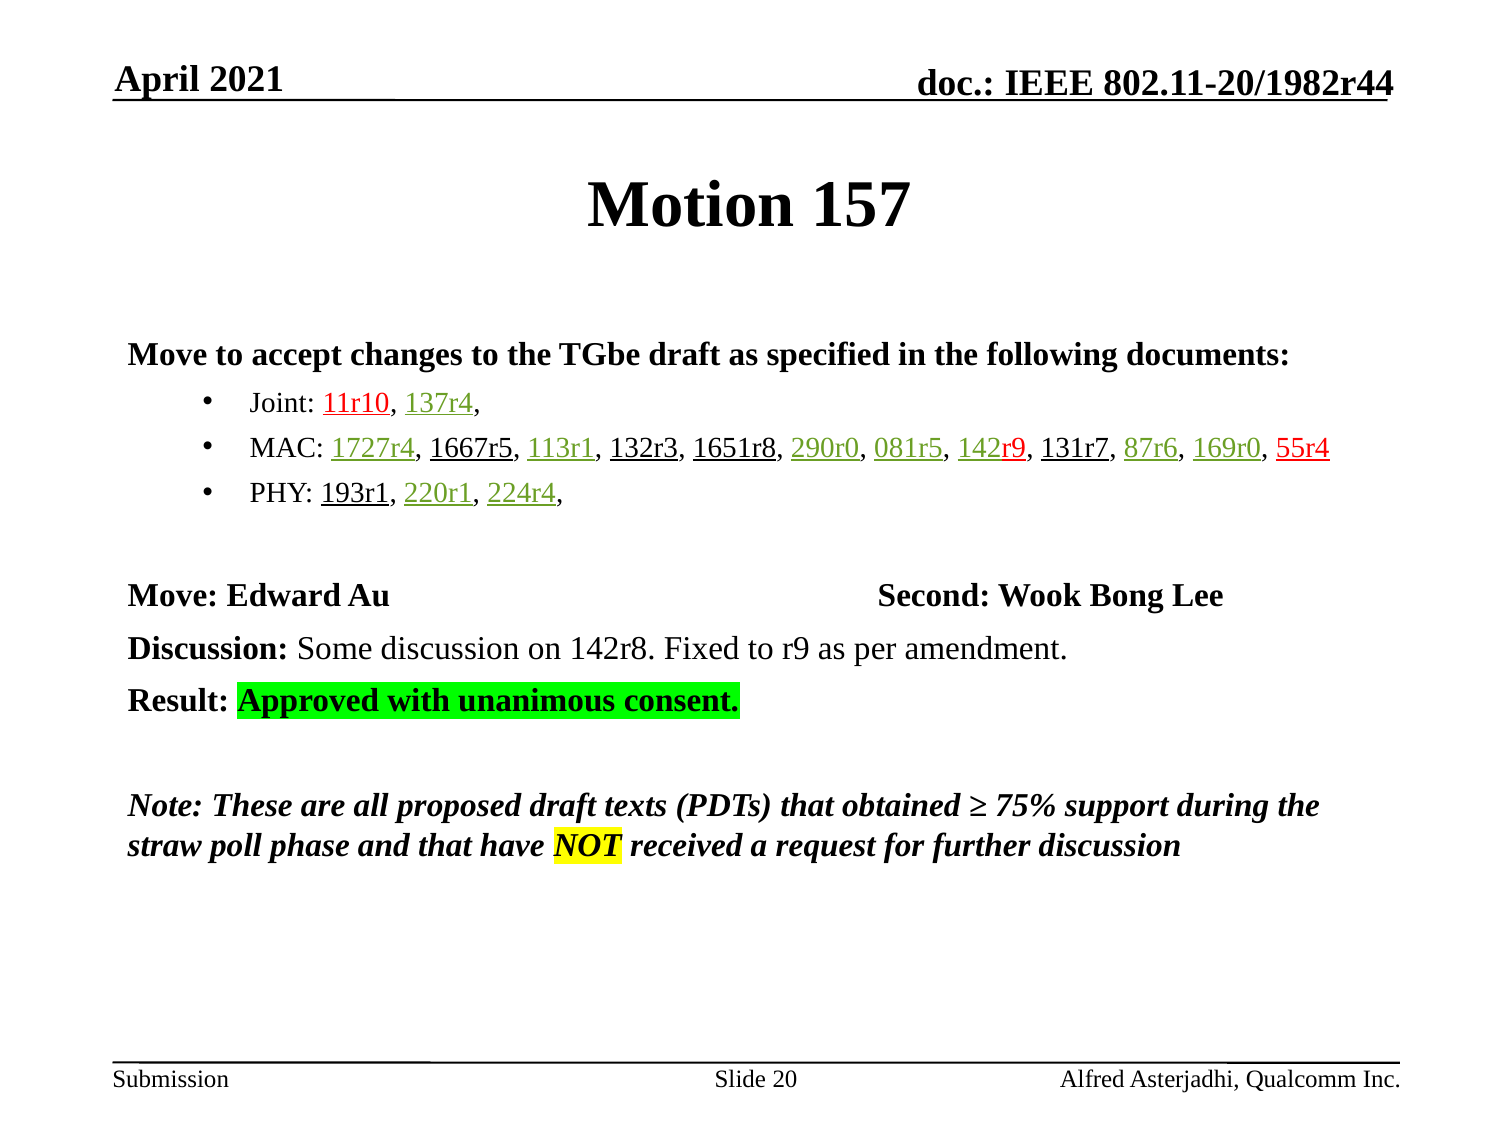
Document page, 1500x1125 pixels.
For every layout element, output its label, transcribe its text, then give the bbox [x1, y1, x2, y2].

title Motion 157 [112, 112, 1388, 288]
list Move to accept changes to the TGbe draft as specified in the following documents: Joint: 11r10, 137r4, MAC: 1727r4, 1667r5, 113r1, 132r3, 1651r8, 290r0, 081r5, 142r9, 131r7, 87r6, 169r0, 55r4 PHY: 193r1, 220r1, 224r4, Move: Edward Au Second: Wook Bong Lee Discussion: Some discussion on 142r8. Fixed to r9 as per amendment. Result: Approved with unanimous consent. Note: These are all proposed draft texts (PDTs) that obtained ≥ 75% support during the straw poll phase and that have NOT received a request for further discussion [112, 324, 1388, 1000]
footer Alfred Asterjadhi, Qualcomm Inc. [878, 1061, 1402, 1093]
slide_number Slide 20 [712, 1061, 800, 1123]
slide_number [114, 54, 423, 100]
